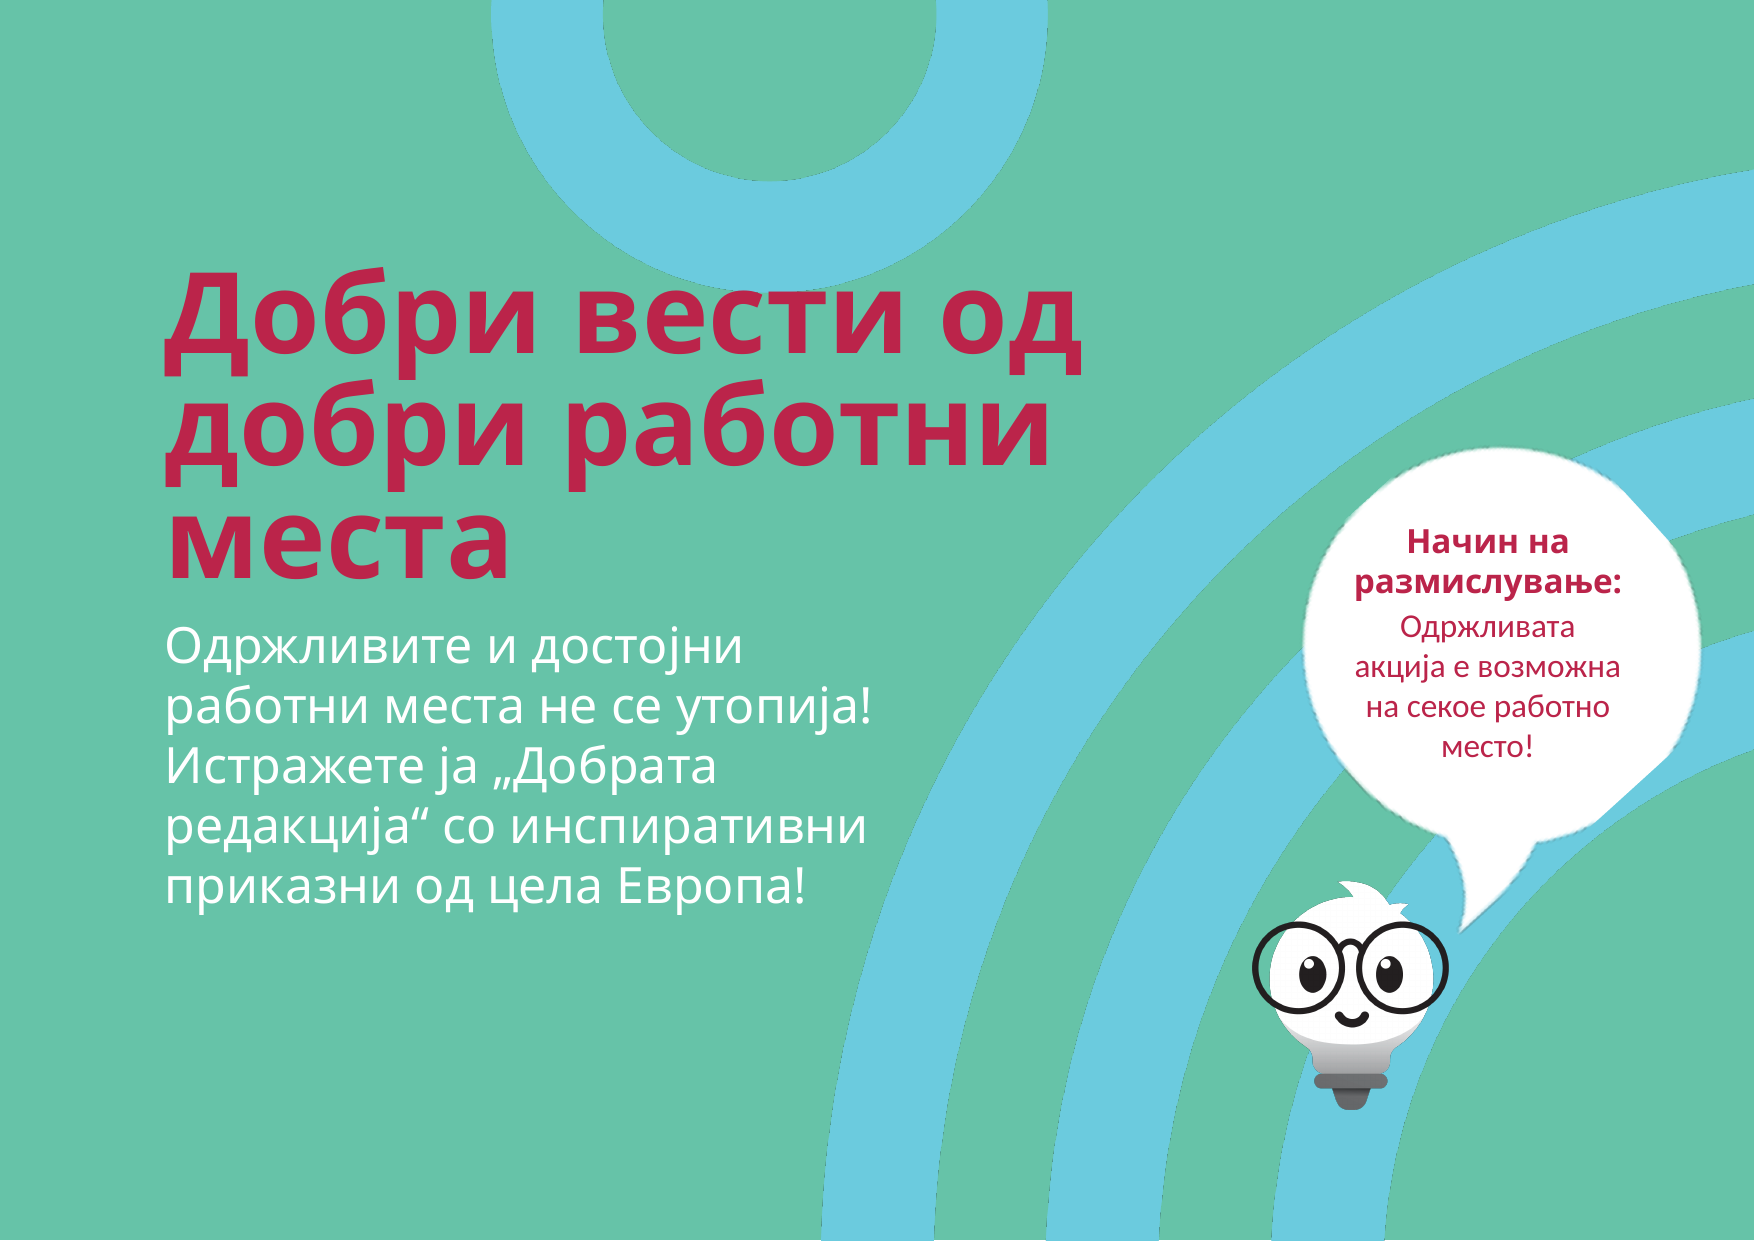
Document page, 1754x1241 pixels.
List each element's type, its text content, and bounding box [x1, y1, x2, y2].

picture [491, 0, 1754, 1241]
text_box Одржливите и достојни работни места не се утопија! Истражете ја „Добрата редакција“ со инспиративни приказни од цела Европа! [150, 606, 820, 922]
text_box Добри вести од добри работни места [150, 255, 820, 606]
